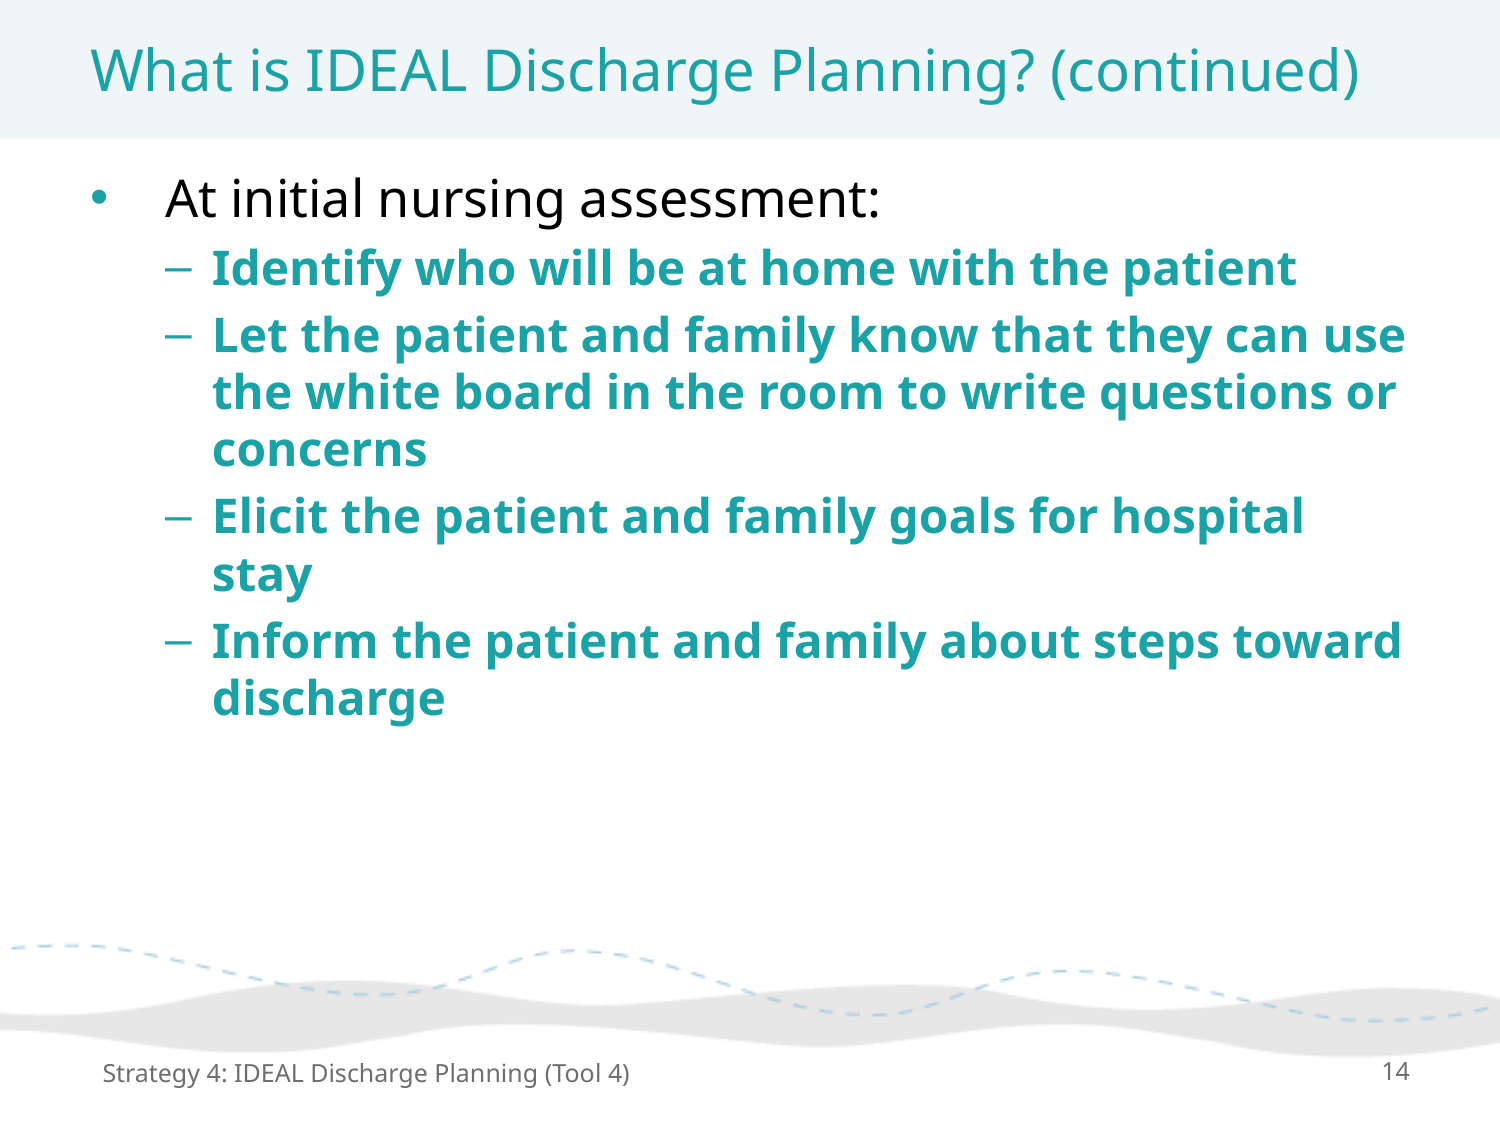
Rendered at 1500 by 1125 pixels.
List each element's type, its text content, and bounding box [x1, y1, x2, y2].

list At initial nursing assessment: Identify who will be at home with the patient Let the patient and family know that they can use the white board in the room to write questions or concerns Elicit the patient and family goals for hospital stay Inform the patient and family about steps toward discharge [75, 157, 1425, 900]
footer Strategy 4: IDEAL Discharge Planning (Tool 4) [87, 1042, 763, 1103]
slide_number 14 [1074, 1042, 1425, 1103]
title What is IDEAL Discharge Planning? (continued) [75, 0, 1425, 138]
picture [0, 0, 1500, 1125]
